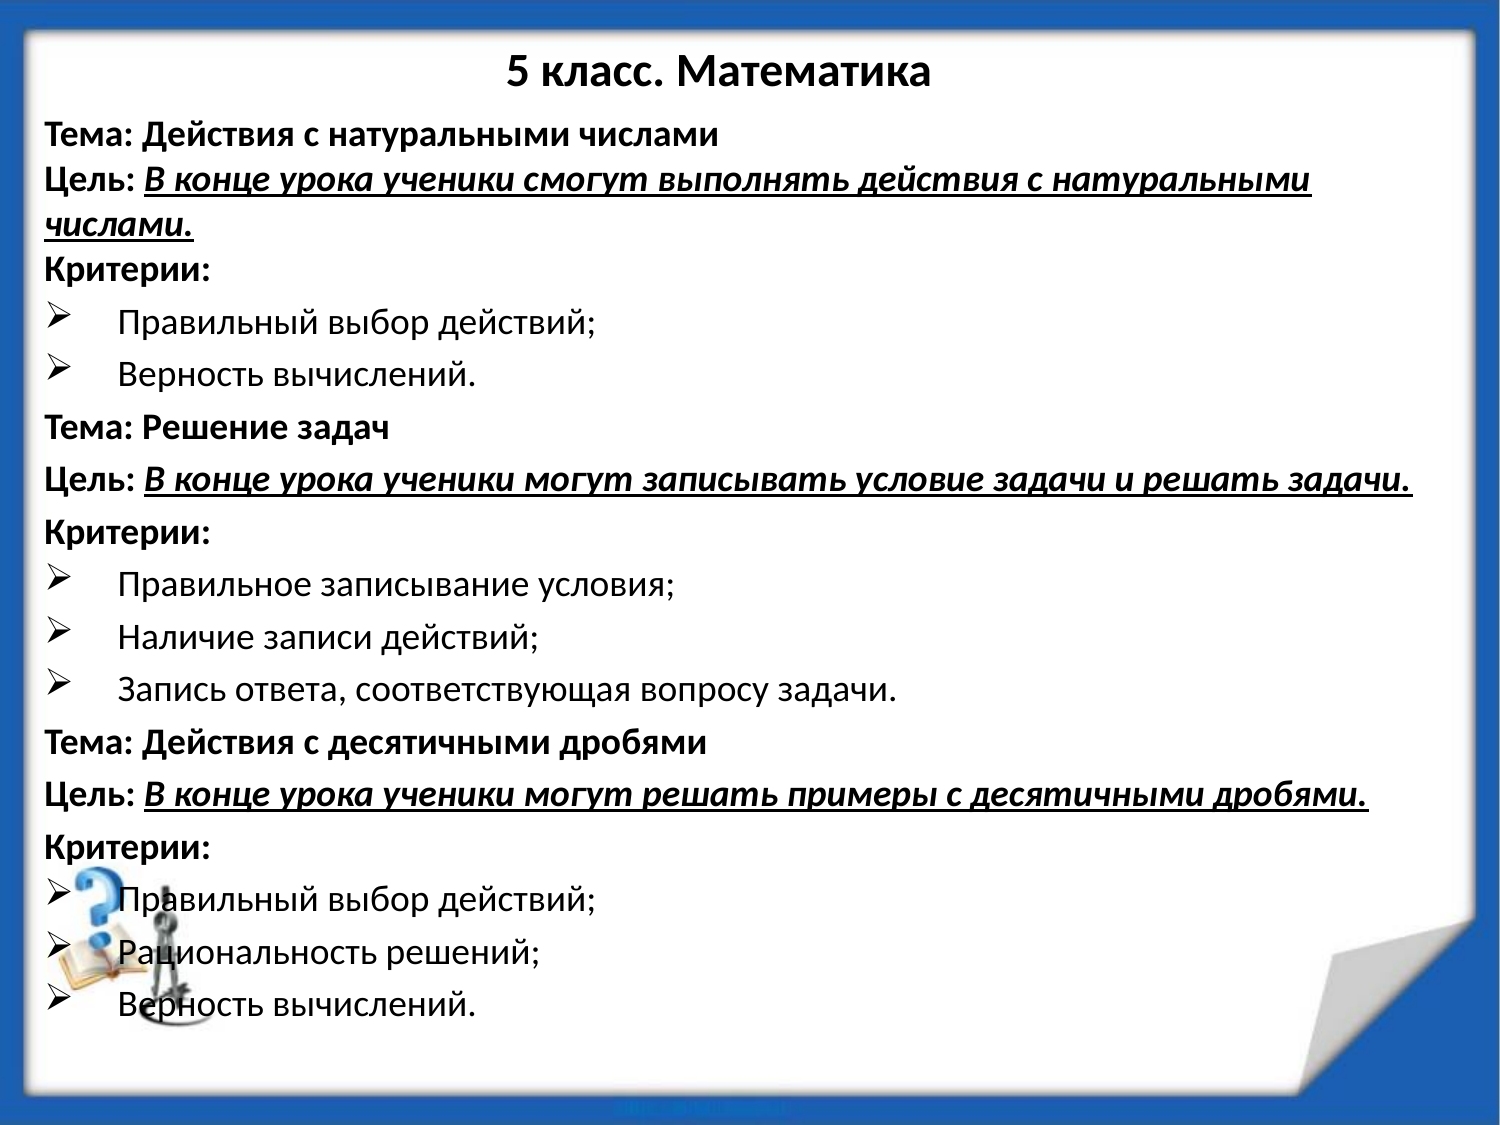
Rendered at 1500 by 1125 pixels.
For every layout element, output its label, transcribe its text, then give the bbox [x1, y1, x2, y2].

picture [0, 0, 1500, 1125]
title 5 класс. Математика [41, 30, 1397, 101]
list Тема: Действия с натуральными числами Цель: В конце урока ученики смогут выполнять действия с натуральными числами. Критерии: Правильный выбор действий; Верность вычислений. Тема: Решение задач Цель: В конце урока ученики могут записывать условие задачи и решать задачи. Критерии: Правильное записывание условия; Наличие записи действий; Запись ответа, соответствующая вопросу задачи. Тема: Действия с десятичными дробями Цель: В конце урока ученики могут решать примеры с десятичными дробями. Критерии: Правильный выбор действий; Рациональность решений; Верность вычислений. [29, 101, 1459, 953]
